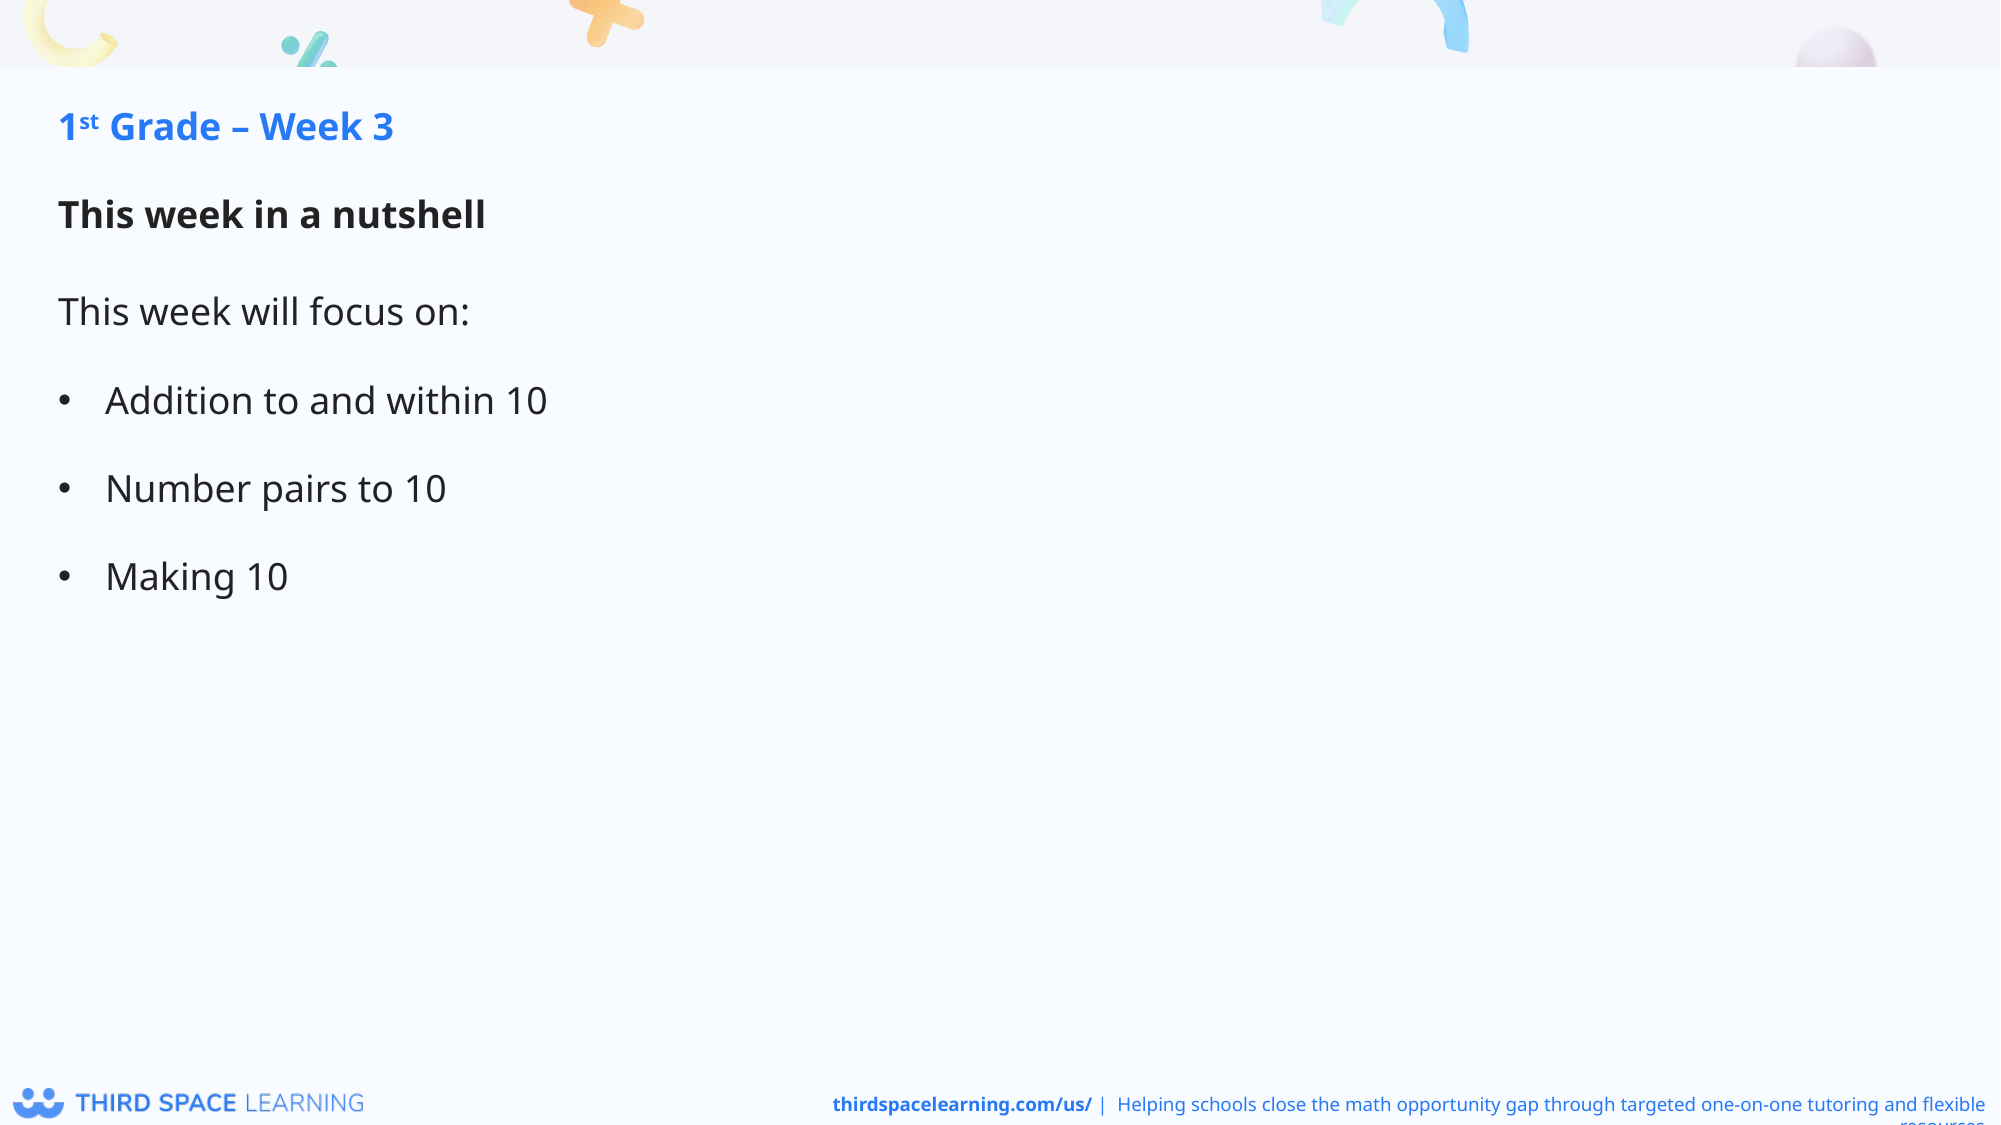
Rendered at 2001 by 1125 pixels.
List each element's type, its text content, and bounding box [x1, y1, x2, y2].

text_box 1st Grade – Week 3 This week in a nutshell [43, 73, 1969, 259]
picture [0, 0, 2000, 67]
list This week will focus on: Addition to and within 10 Number pairs to 10 Making 10 [43, 259, 1969, 1074]
picture [13, 1088, 365, 1119]
